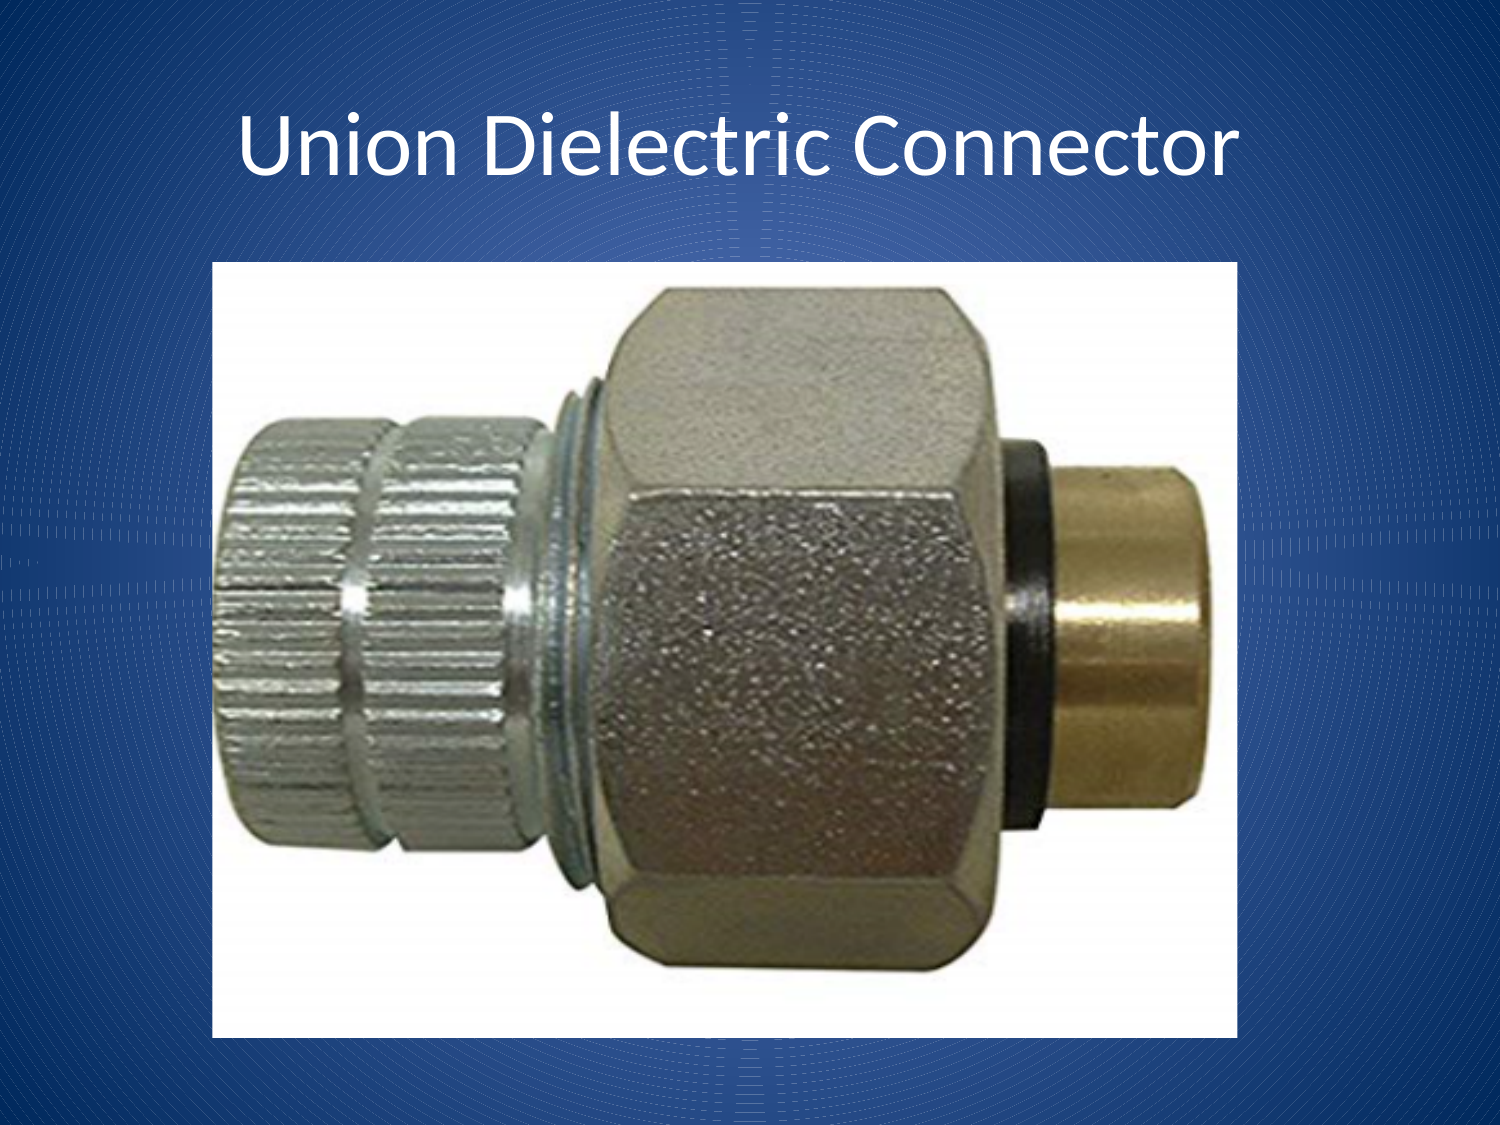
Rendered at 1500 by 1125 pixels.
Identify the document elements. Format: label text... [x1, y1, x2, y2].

picture [212, 262, 1238, 1038]
title Union Dielectric Connector [75, 45, 1425, 233]
